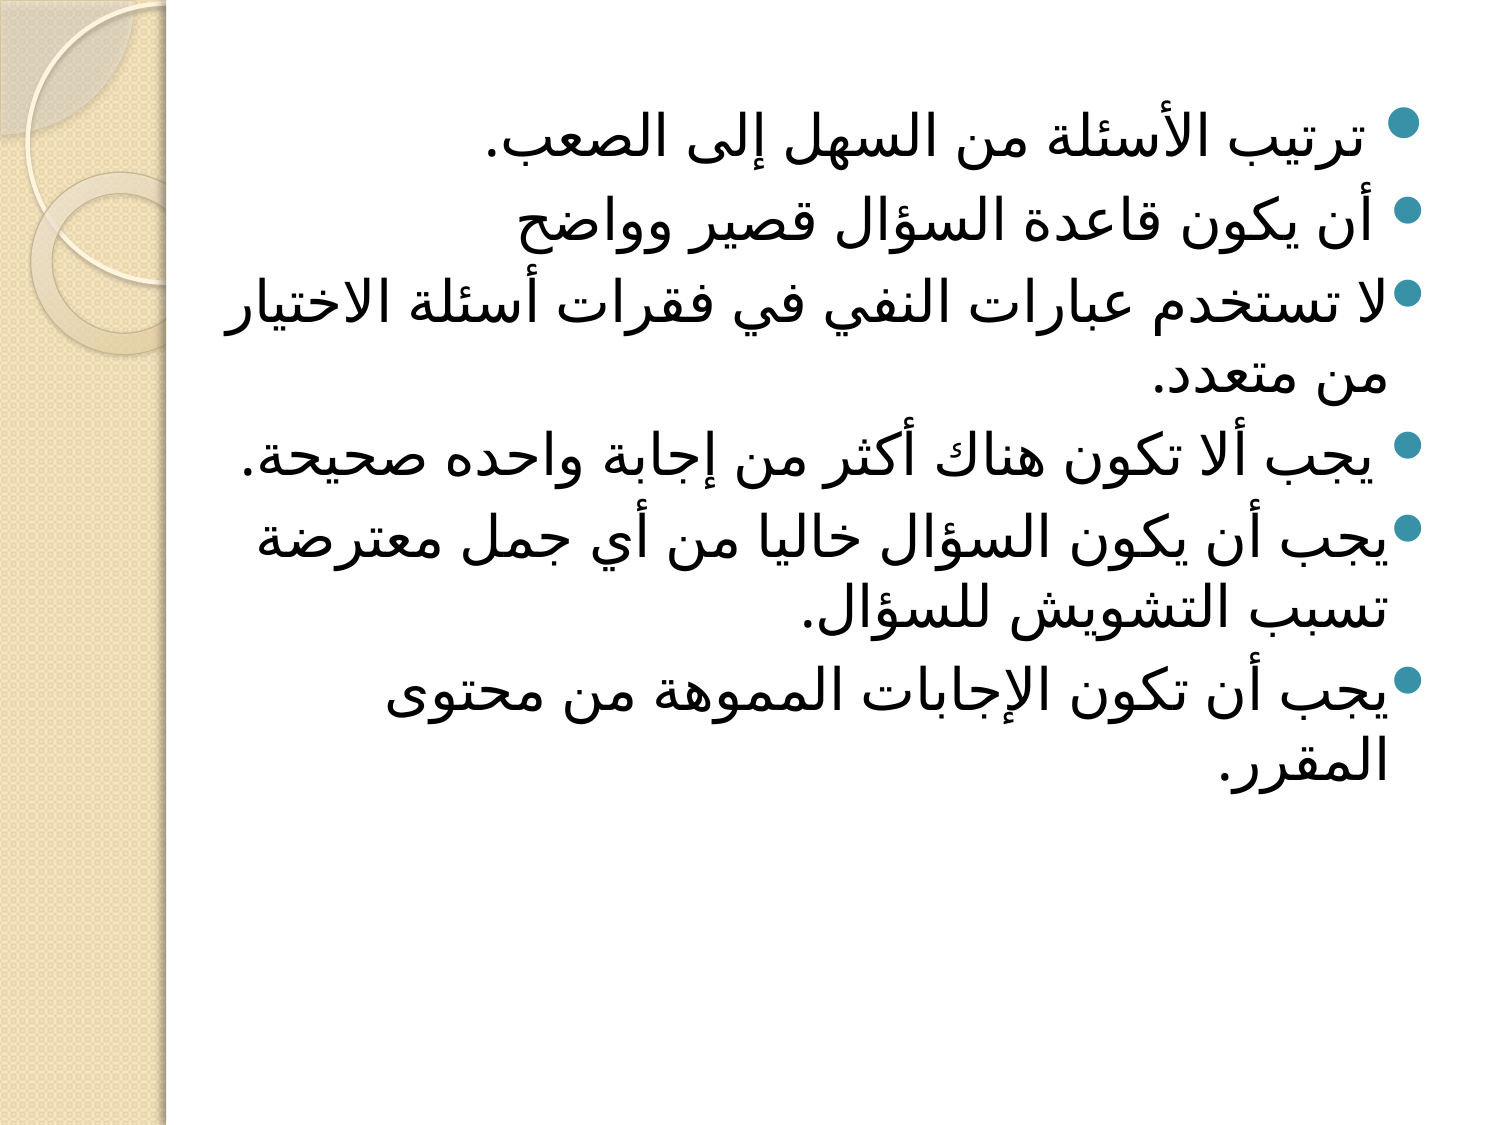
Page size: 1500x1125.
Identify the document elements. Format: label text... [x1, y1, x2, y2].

list ترتيب الأسئلة من السهل إلى الصعب. أن يكون قاعدة السؤال قصير وواضح لا تستخدم عبارات النفي في فقرات أسئلة الاختيار من متعدد. يجب ألا تكون هناك أكثر من إجابة واحده صحيحة. يجب أن يكون السؤال خاليا من أي جمل معترضة تسبب التشويش للسؤال. يجب أن تكون الإجابات المموهة من محتوى المقرر. [187, 82, 1466, 1025]
